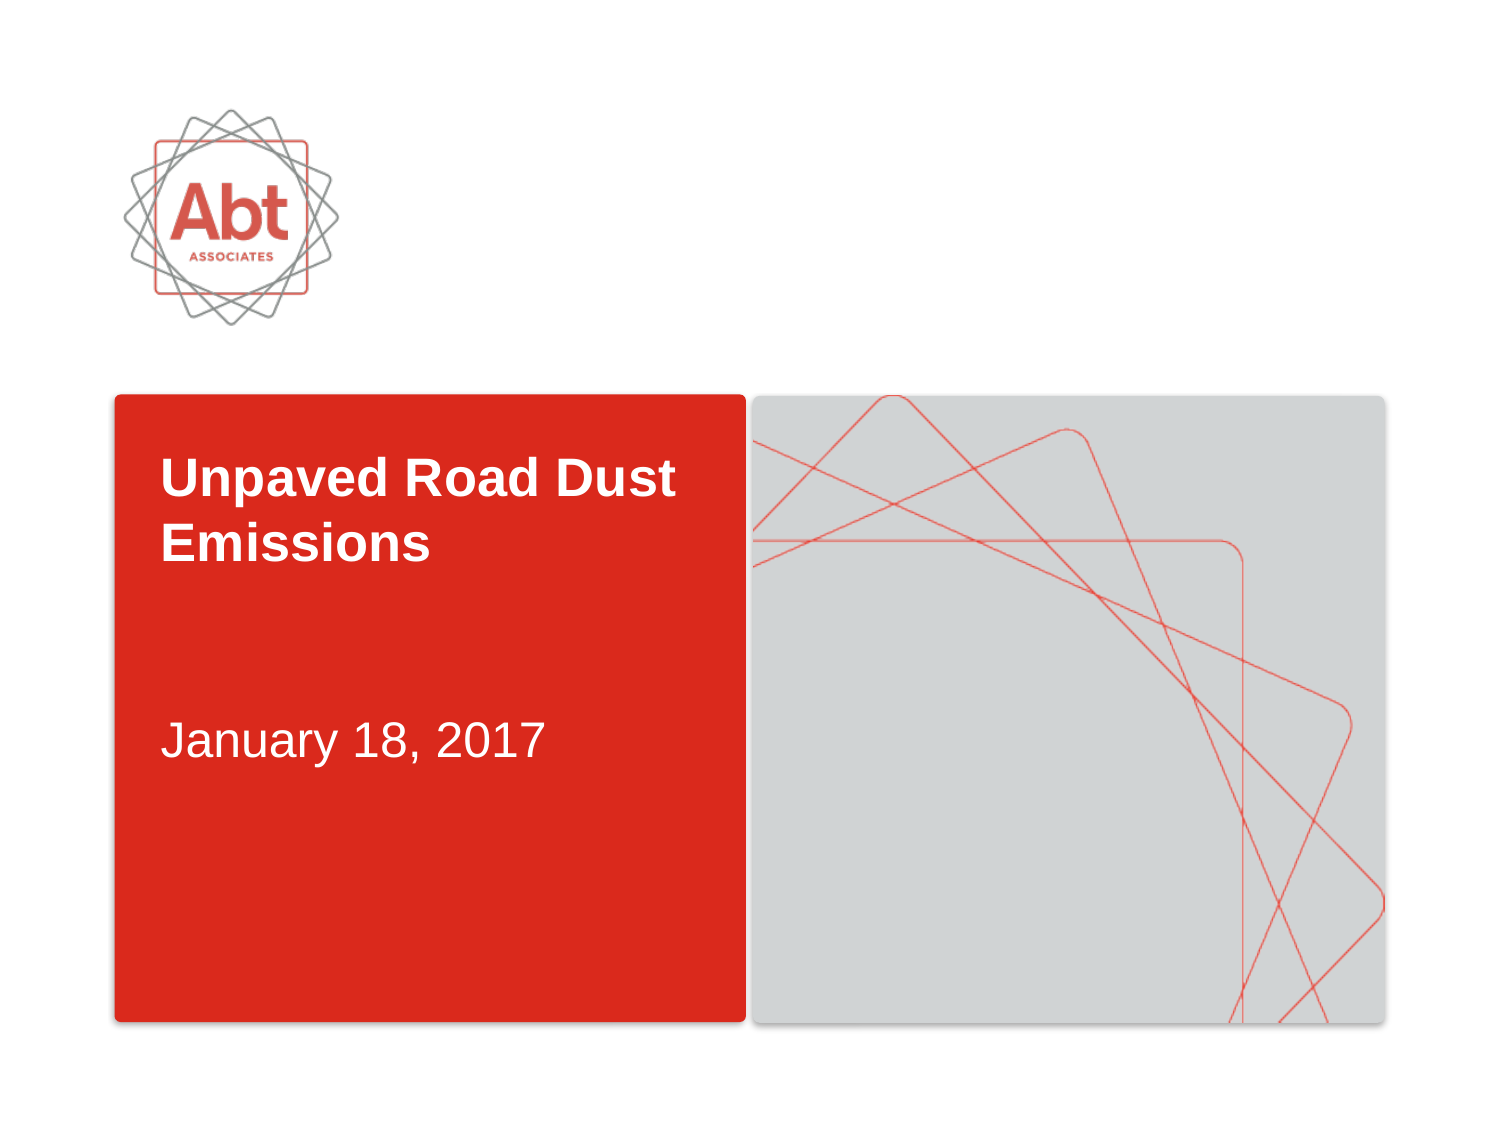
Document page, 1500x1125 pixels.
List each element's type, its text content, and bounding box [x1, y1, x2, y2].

list Unpaved Road Dust Emissions January 18, 2017 [145, 434, 706, 972]
picture [752, 395, 1385, 1024]
picture [114, 102, 355, 345]
